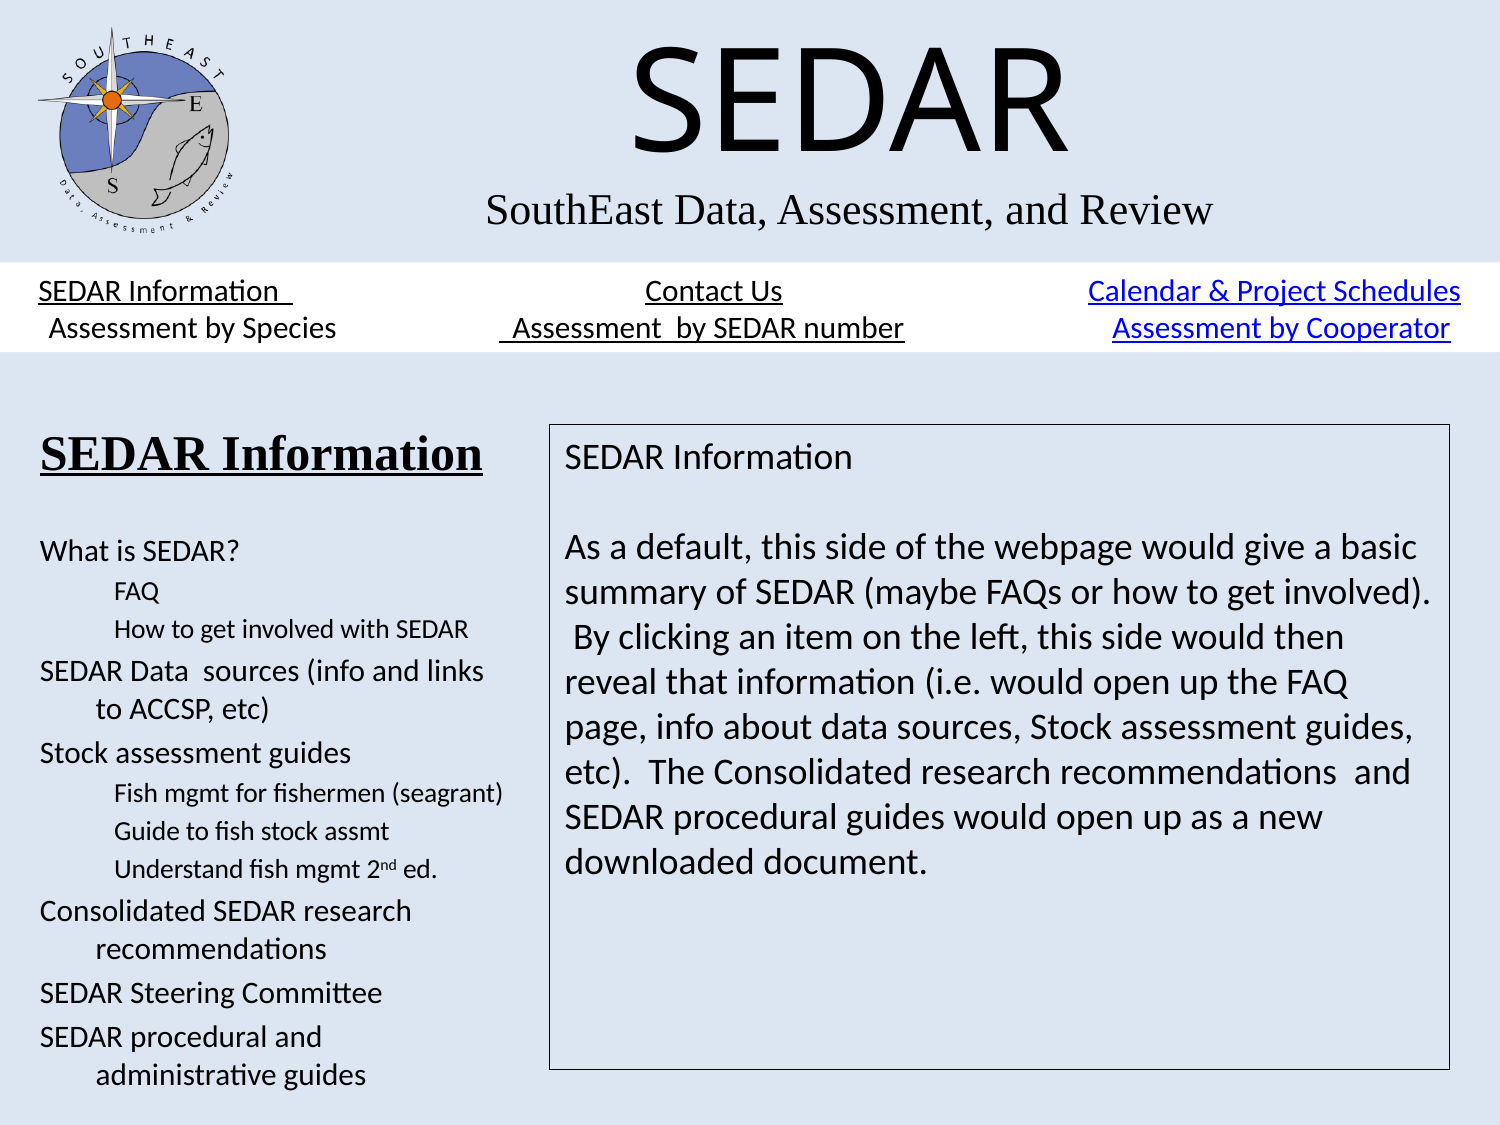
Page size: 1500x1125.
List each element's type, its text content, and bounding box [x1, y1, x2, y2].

text_box SEDAR Information As a default, this side of the webpage would give a basic summary of SEDAR (maybe FAQs or how to get involved). By clicking an item on the left, this side would then reveal that information (i.e. would open up the FAQ page, info about data sources, Stock assessment guides, etc). The Consolidated research recommendations and SEDAR procedural guides would open up as a new downloaded document. [549, 424, 1450, 1070]
list SEDAR Information What is SEDAR? FAQ How to get involved with SEDAR SEDAR Data sources (info and links to ACCSP, etc) Stock assessment guides Fish mgmt for fishermen (seagrant) Guide to fish stock assmt Understand fish mgmt 2nd ed. Consolidated SEDAR research recommendations SEDAR Steering Committee SEDAR procedural and administrative guides [24, 412, 525, 1113]
text_box SEDAR Information Contact Us Calendar & Project Schedules Assessment by Species Assessment by SEDAR number Assessment by Cooperator [0, 262, 1500, 353]
picture [37, 24, 238, 238]
text_box SEDAR SouthEast Data, Assessment, and Review [350, 0, 1350, 242]
